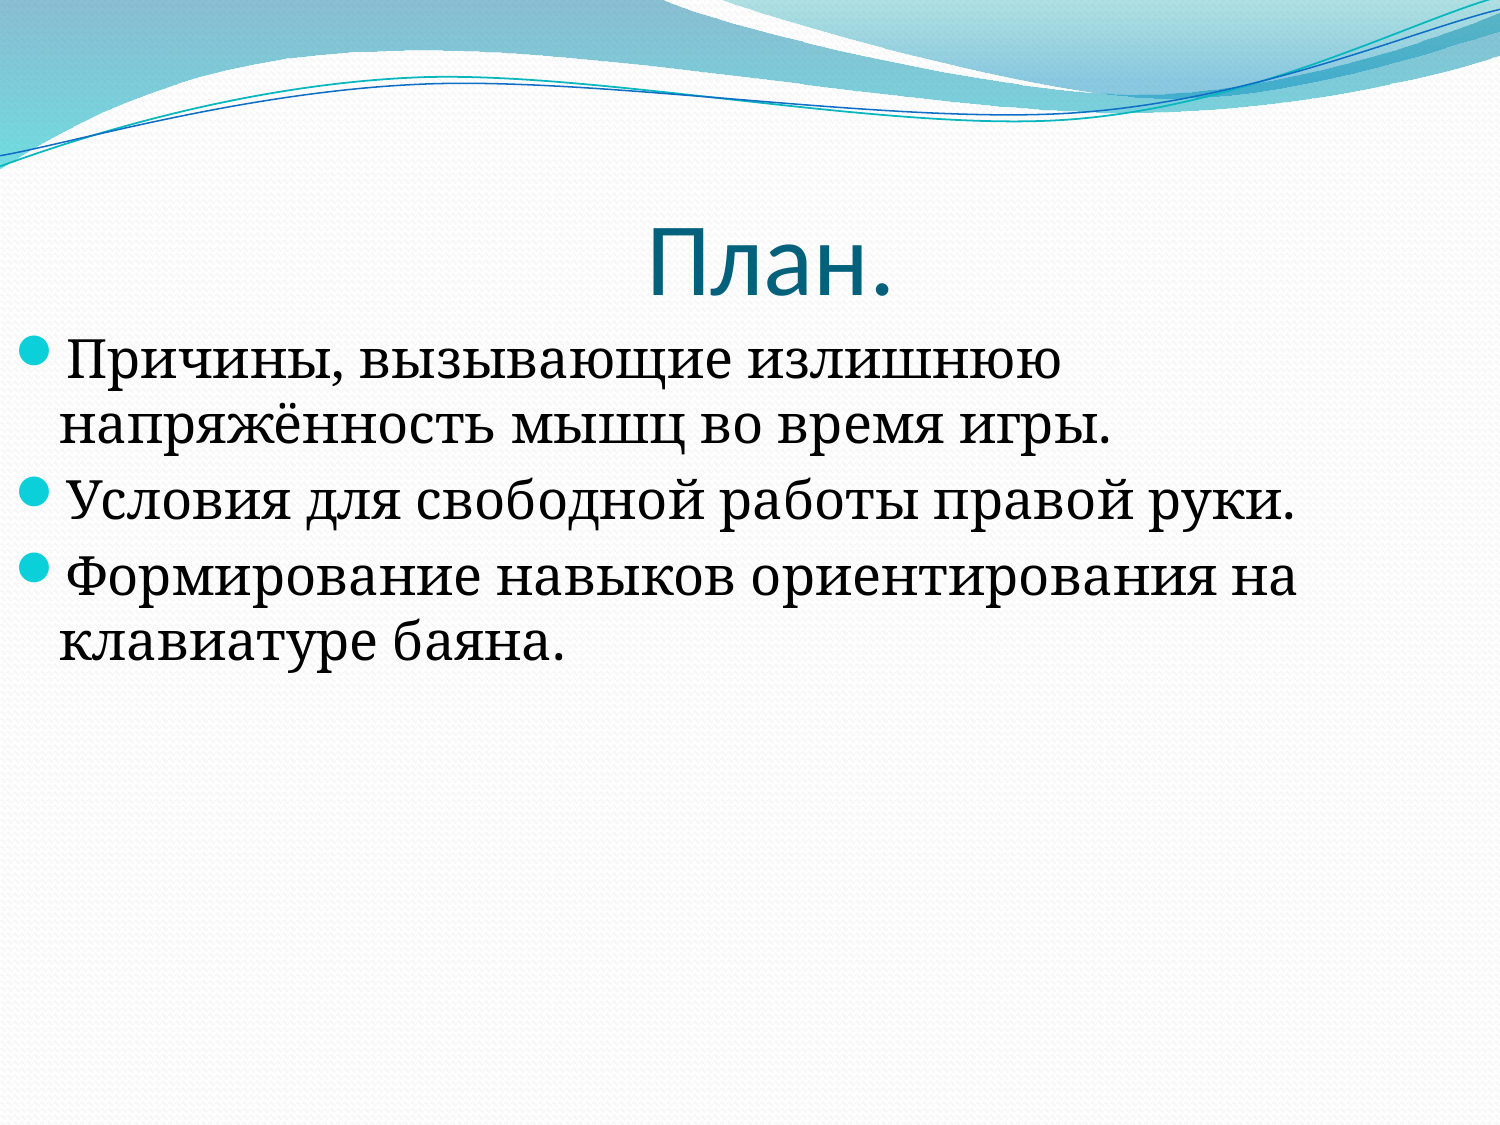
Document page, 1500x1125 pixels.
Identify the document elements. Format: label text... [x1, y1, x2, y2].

list Причины, вызывающие излишнюю напряжённость мышц во время игры. Условия для свободной работы правой руки. Формирование навыков ориентирования на клавиатуре баяна. [0, 317, 1500, 1125]
title План. [82, 128, 1432, 317]
